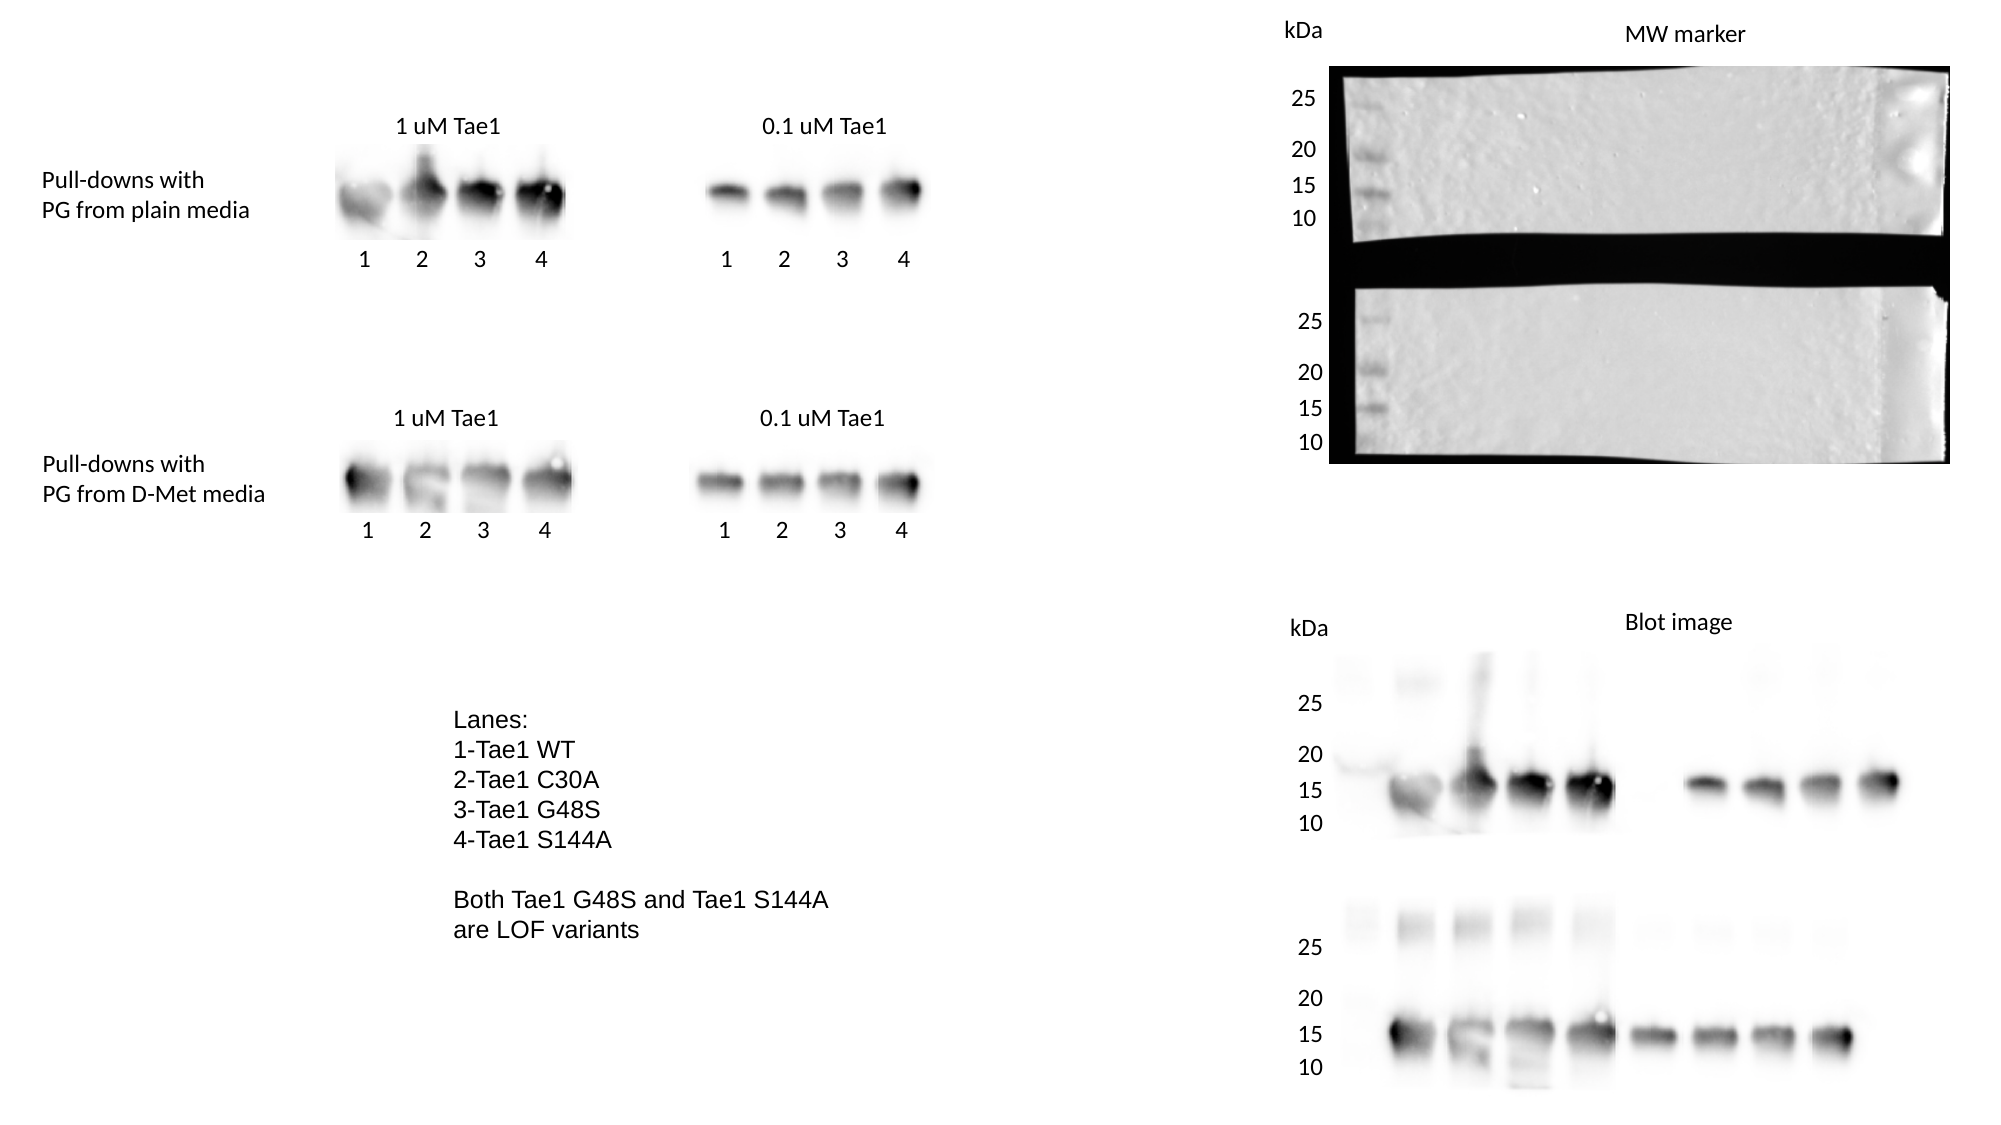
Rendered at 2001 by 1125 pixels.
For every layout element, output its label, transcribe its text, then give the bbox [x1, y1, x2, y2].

text_box 1 uM Tae1 [380, 102, 517, 144]
text_box 20 [1282, 348, 1329, 384]
text_box 20 [1282, 730, 1329, 766]
text_box 25 [1282, 297, 1329, 343]
text_box 4 [523, 513, 567, 552]
text_box Pull-downs with PG from plain media [27, 156, 266, 232]
text_box 4 [520, 240, 563, 281]
text_box 0.1 uM Tae1 [747, 102, 903, 144]
text_box Pull-downs with PG from D-Met media [27, 440, 282, 515]
text_box 25 [1282, 679, 1329, 724]
text_box 10 [1282, 1043, 1329, 1088]
text_box Blot image [1610, 597, 1749, 643]
text_box 25 [1276, 74, 1329, 119]
picture [339, 440, 579, 513]
text_box Lanes: 1-Tae1 WT 2-Tae1 C30A 3-Tae1 G48S 4-Tae1 S144A Both Tae1 G48S and Tae1 S144A are LOF variants [438, 696, 851, 951]
text_box 4 [882, 240, 926, 281]
text_box kDa [1275, 604, 1344, 649]
text_box 3 [459, 240, 502, 281]
picture [1329, 643, 1974, 1115]
text_box 3 [821, 240, 864, 281]
text_box 3 [819, 513, 862, 552]
picture [335, 144, 574, 240]
text_box 2 [401, 240, 444, 281]
text_box 1 [343, 240, 386, 281]
text_box 4 [880, 513, 924, 552]
text_box 1 uM Tae1 [378, 393, 515, 439]
text_box 10 [1276, 194, 1329, 240]
text_box 2 [763, 240, 806, 281]
text_box 1 [705, 240, 748, 281]
text_box 1 [346, 513, 390, 552]
text_box 10 [1282, 417, 1329, 463]
text_box 2 [761, 513, 804, 552]
text_box MW marker [1610, 10, 1762, 55]
text_box 20 [1282, 973, 1329, 1009]
text_box 15 [1282, 1009, 1329, 1043]
text_box 0.1 uM Tae1 [745, 393, 901, 439]
text_box 15 [1282, 766, 1329, 799]
text_box 10 [1282, 799, 1329, 845]
text_box kDa [1269, 5, 1339, 51]
text_box 15 [1276, 161, 1329, 194]
picture [1329, 66, 1950, 465]
text_box 1 [703, 513, 746, 552]
text_box 20 [1276, 125, 1329, 161]
picture [689, 440, 935, 513]
text_box 25 [1282, 923, 1329, 968]
text_box 2 [404, 513, 447, 552]
text_box 15 [1282, 384, 1329, 417]
text_box 3 [462, 513, 505, 552]
picture [694, 144, 931, 240]
